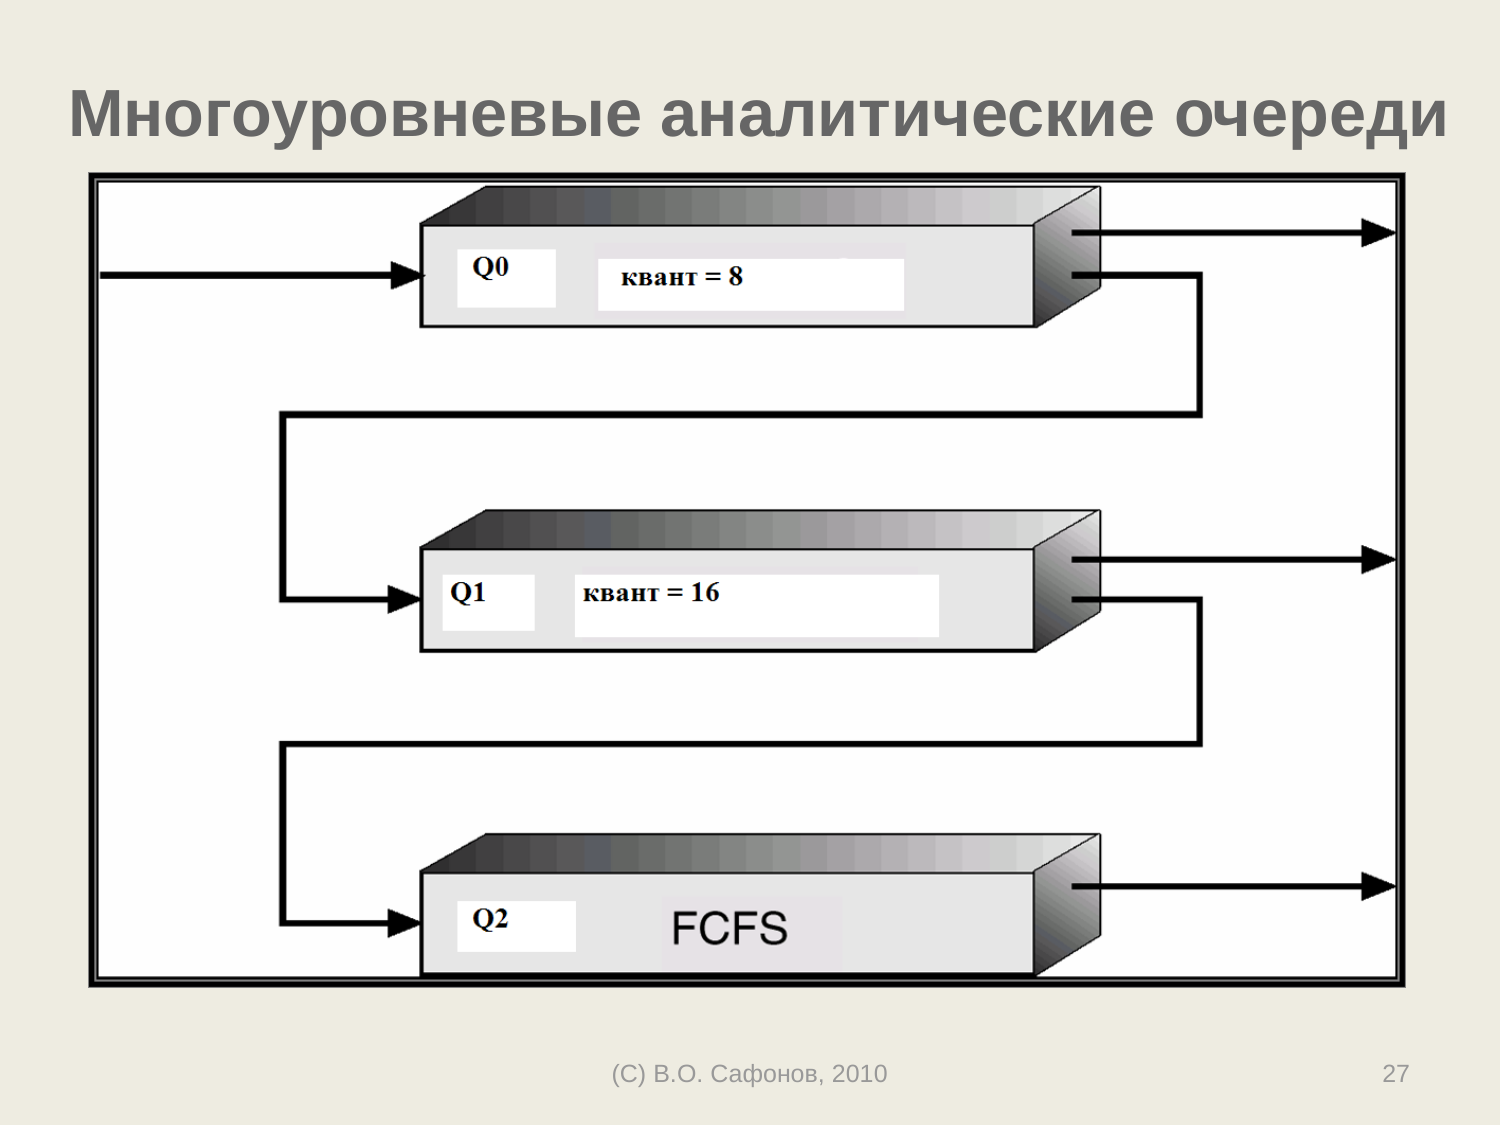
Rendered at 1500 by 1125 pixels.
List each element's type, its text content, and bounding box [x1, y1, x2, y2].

text_box (C) В.О. Сафонов, 2010 [512, 1042, 988, 1103]
title Многоуровневые аналитические очереди [46, 34, 1473, 186]
text_box 27 [1074, 1042, 1425, 1103]
picture [88, 172, 1406, 988]
